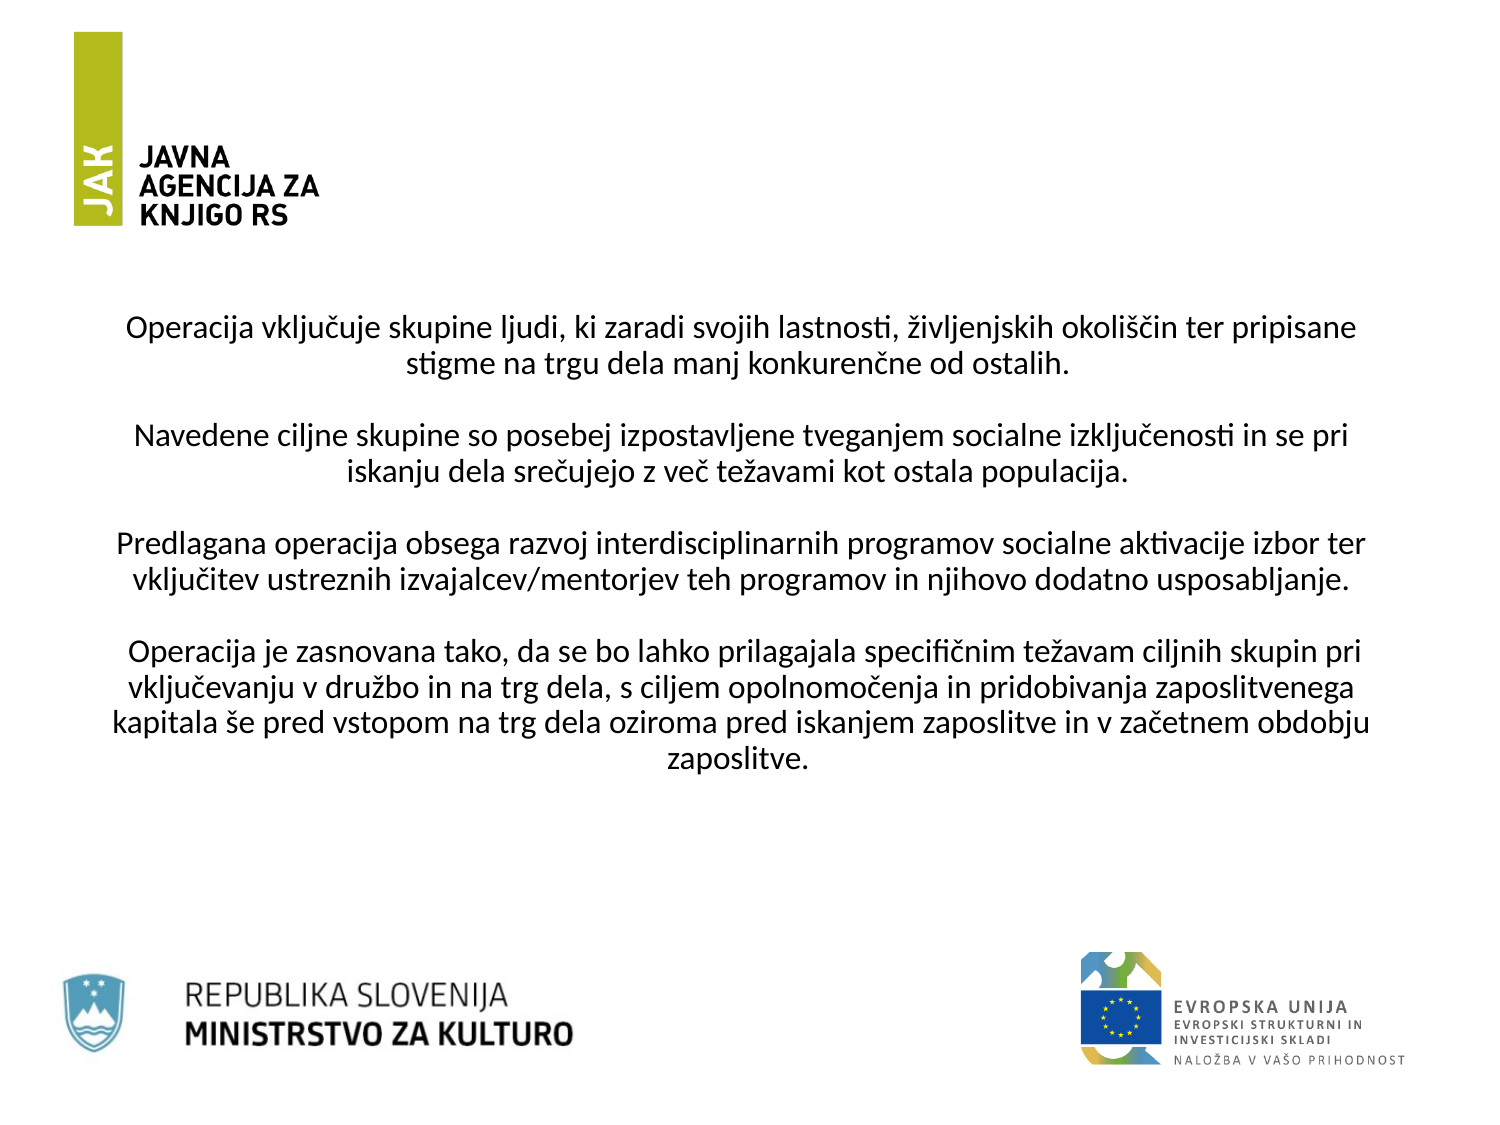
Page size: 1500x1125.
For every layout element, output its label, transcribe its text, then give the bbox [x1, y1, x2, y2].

title Operacija vključuje skupine ljudi, ki zaradi svojih lastnosti, življenjskih okoliščin ter pripisane stigme na trgu dela manj konkurenčne od ostalih. Navedene ciljne skupine so posebej izpostavljene tveganjem socialne izključenosti in se pri iskanju dela srečujejo z več težavami kot ostala populacija. Predlagana operacija obsega razvoj interdisciplinarnih programov socialne aktivacije izbor ter vključitev ustreznih izvajalcev/mentorjev teh programov in njihovo dodatno usposabljanje. Operacija je zasnovana tako, da se bo lahko prilagajala specifičnim težavam ciljnih skupin pri vključevanju v družbo in na trg dela, s ciljem opolnomočenja in pridobivanja zaposlitvenega kapitala še pred vstopom na trg dela oziroma pred iskanjem zaposlitve in v začetnem obdobju zaposlitve. [87, 352, 1398, 739]
picture [1045, 913, 1425, 1107]
picture [49, 964, 585, 1064]
picture [57, 16, 335, 241]
